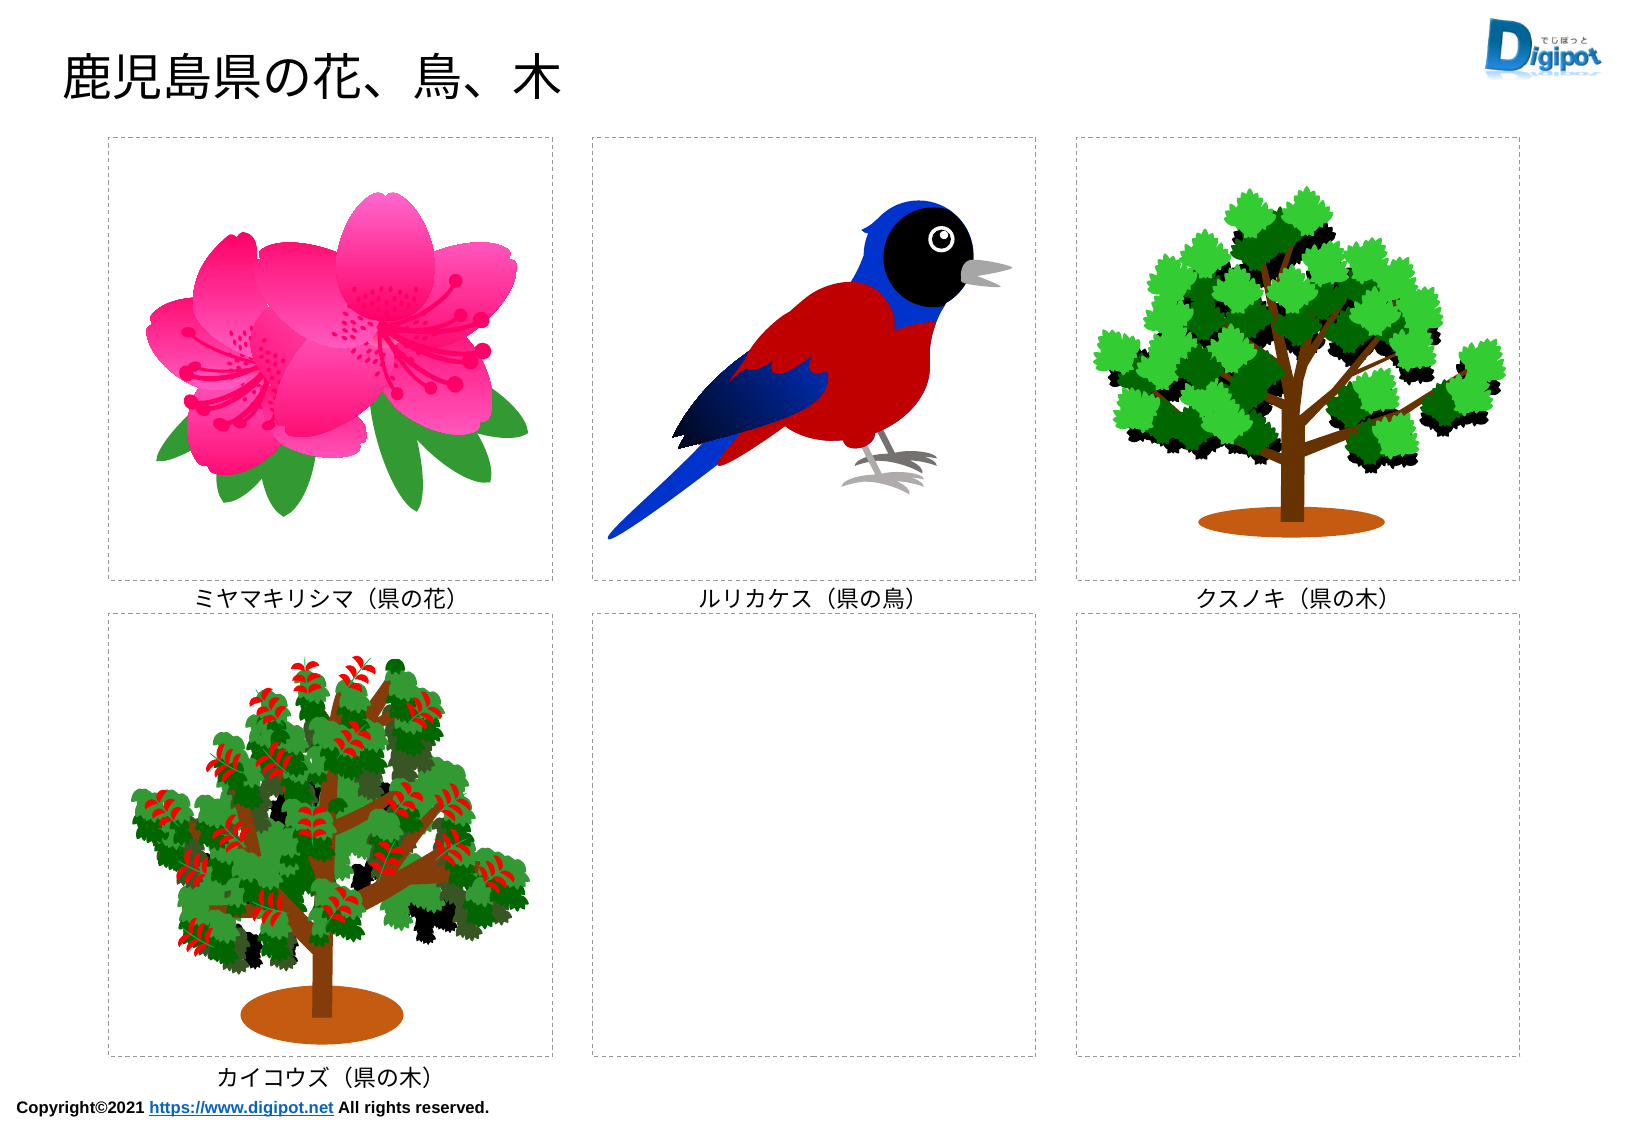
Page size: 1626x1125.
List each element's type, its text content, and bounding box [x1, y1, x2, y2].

text_box 鹿児島県の花、鳥、木 [47, 38, 578, 113]
picture [1485, 18, 1602, 82]
text_box カイコウズ（県の木） [104, 1056, 558, 1099]
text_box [131, 652, 530, 1045]
text_box クスノキ（県の木） [1071, 577, 1525, 620]
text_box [139, 192, 523, 526]
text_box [1089, 186, 1511, 538]
text_box ミヤマキリシマ（県の花） [104, 577, 558, 620]
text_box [577, 207, 1013, 495]
text_box ルリカケス（県の鳥） [587, 577, 1041, 620]
